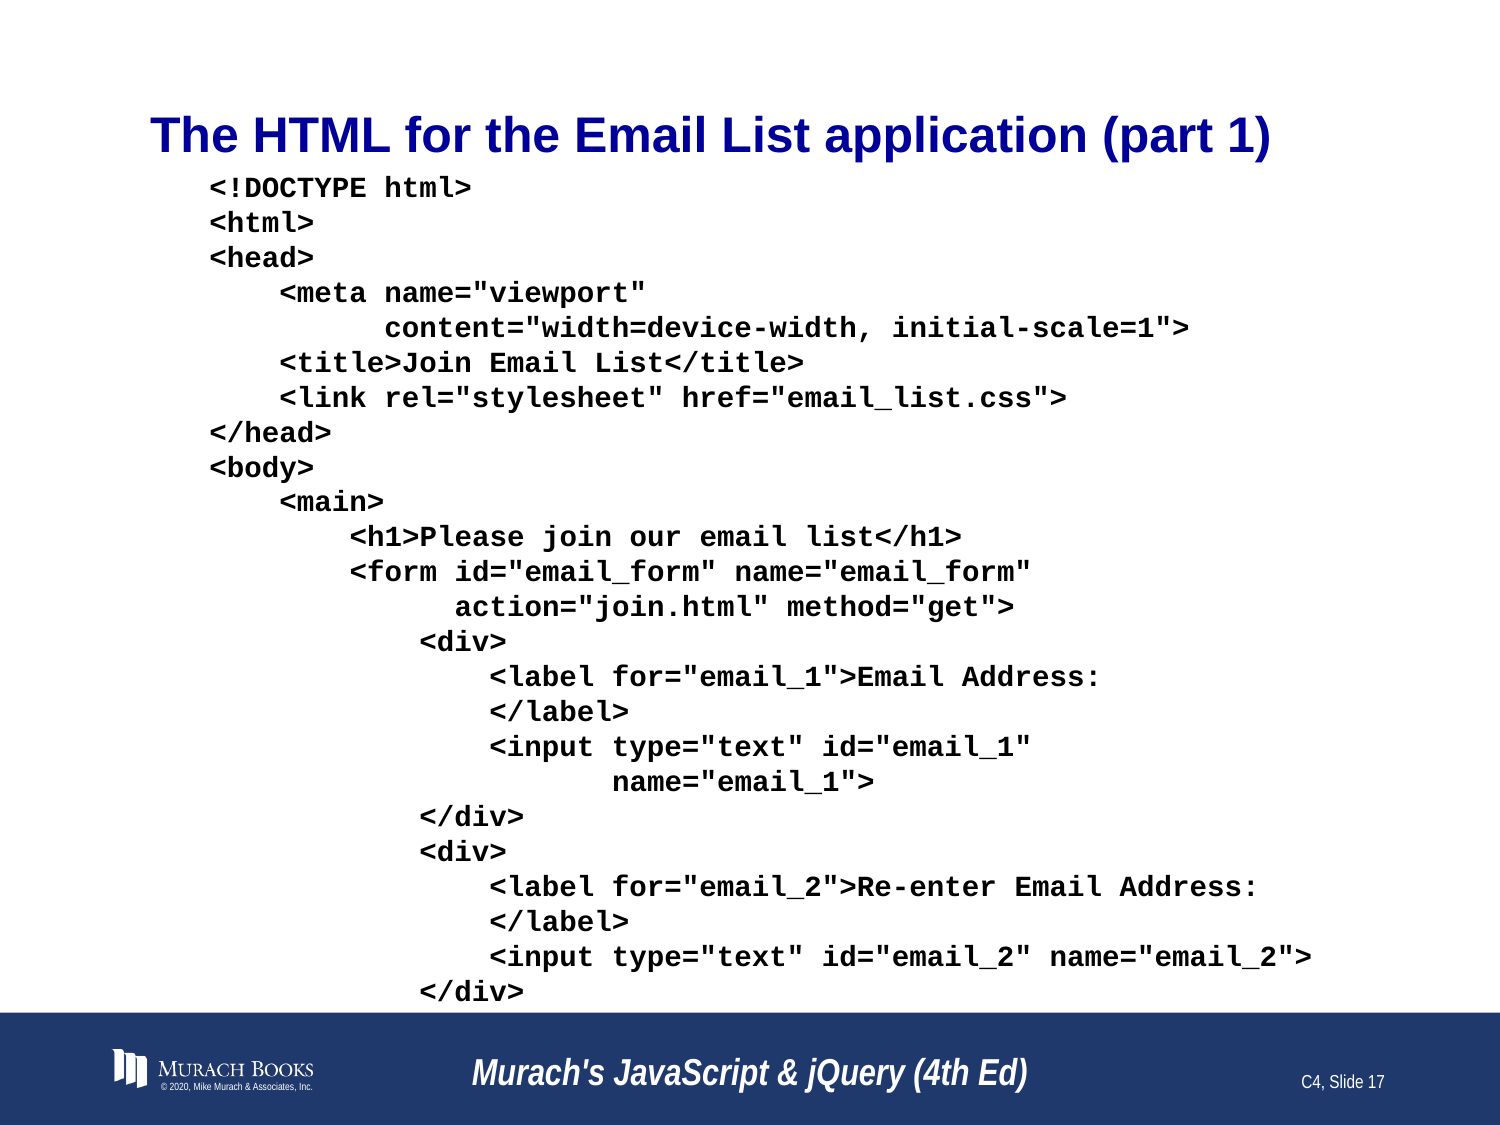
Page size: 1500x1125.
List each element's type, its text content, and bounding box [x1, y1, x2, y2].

title The HTML for the Email List application (part 1) [150, 102, 1350, 160]
footer © 2020, Mike Murach & Associates, Inc. [12, 1025, 463, 1100]
slide_number Murach's JavaScript & jQuery (4th Ed) [463, 1025, 1050, 1100]
list <!DOCTYPE html> <html> <head> <meta name="viewport" content="width=device-width, initial-scale=1"> <title>Join Email List</title> <link rel="stylesheet" href="email_list.css"> </head> <body> <main> <h1>Please join our email list</h1> <form id="email_form" name="email_form" action="join.html" method="get"> <div> <label for="email_1">Email Address: </label> <input type="text" id="email_1" name="email_1"> </div> <div> <label for="email_2">Re-enter Email Address: </label> <input type="text" id="email_2" name="email_2"> </div> [137, 160, 1350, 961]
slide_number C4, Slide 17 [1087, 1025, 1400, 1100]
